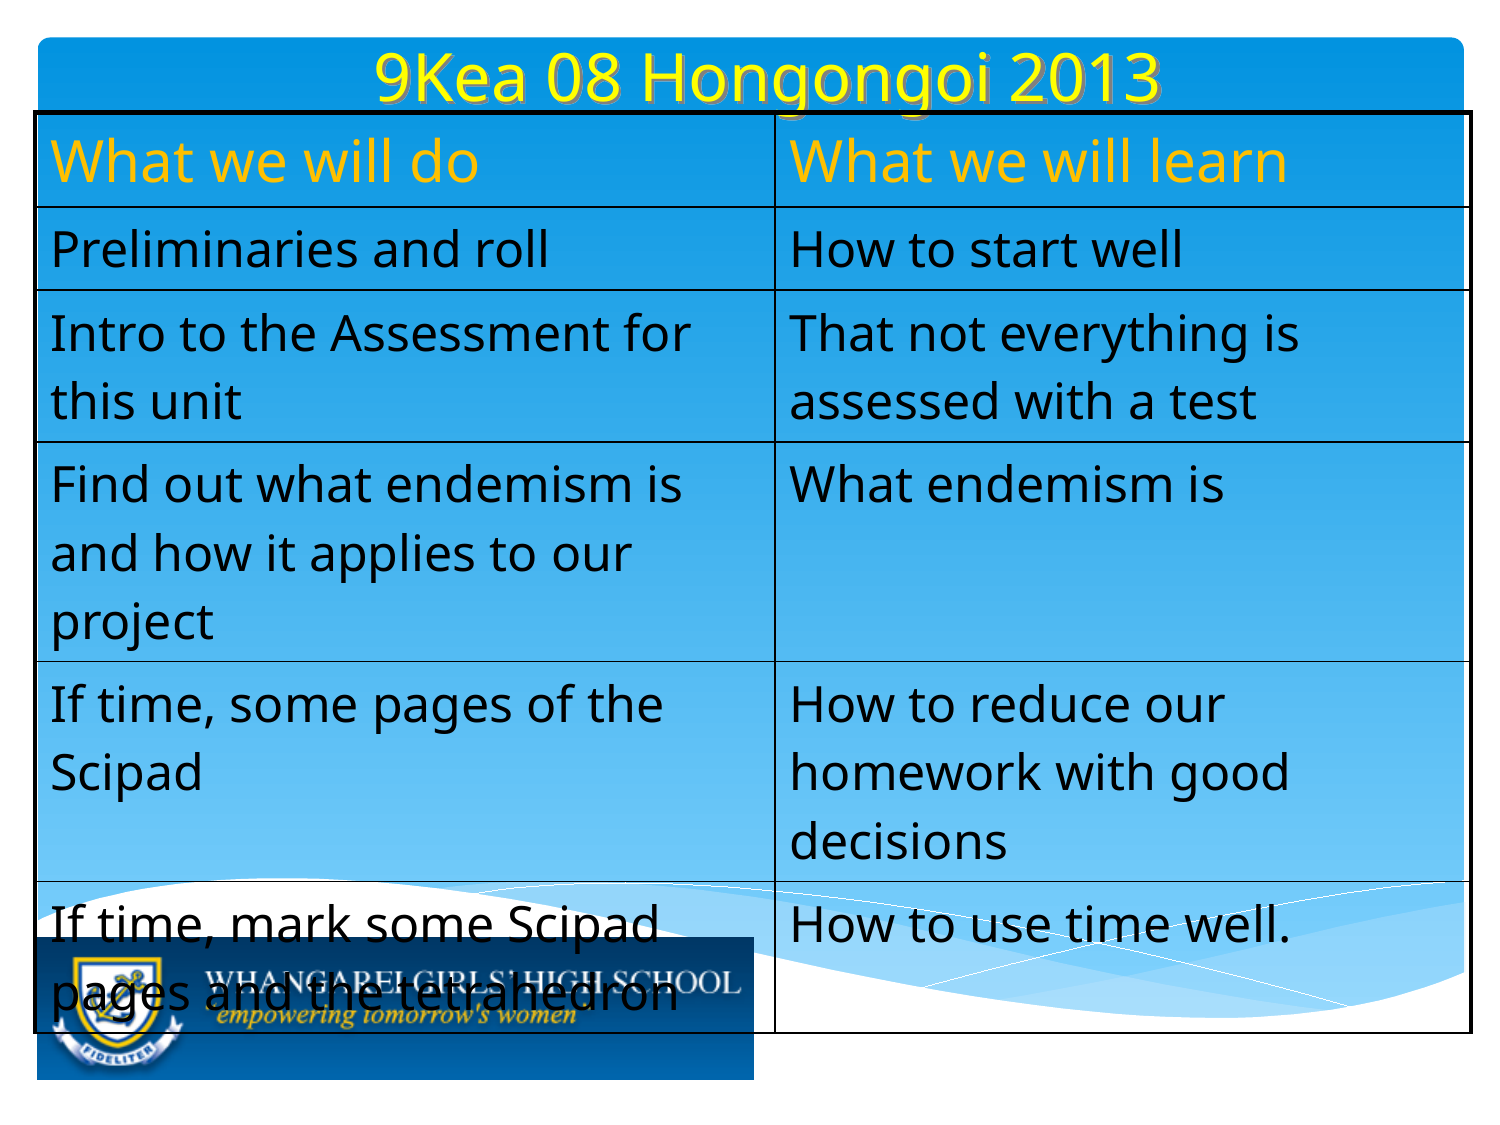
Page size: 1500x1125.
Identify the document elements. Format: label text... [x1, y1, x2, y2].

table_cell How to use time well. [776, 882, 1469, 1032]
text_box 9Kea 08 Hongongoi 2013 [162, 24, 1375, 110]
table_cell Find out what endemism is and how it applies to our project [37, 443, 774, 661]
table_header What we will learn [776, 115, 1469, 206]
table_cell If time, mark some Scipad pages and the tetrahedron [37, 882, 774, 1032]
table_cell Preliminaries and roll [37, 208, 774, 289]
table_cell That not everything is assessed with a test [776, 291, 1469, 441]
picture [37, 937, 754, 1080]
table_cell How to reduce our homework with good decisions [776, 662, 1469, 881]
table_header What we will do [37, 115, 774, 206]
table_cell If time, some pages of the Scipad [37, 662, 774, 881]
table_cell Intro to the Assessment for this unit [37, 291, 774, 441]
table_cell What endemism is [776, 443, 1469, 661]
table_cell How to start well [776, 208, 1469, 289]
